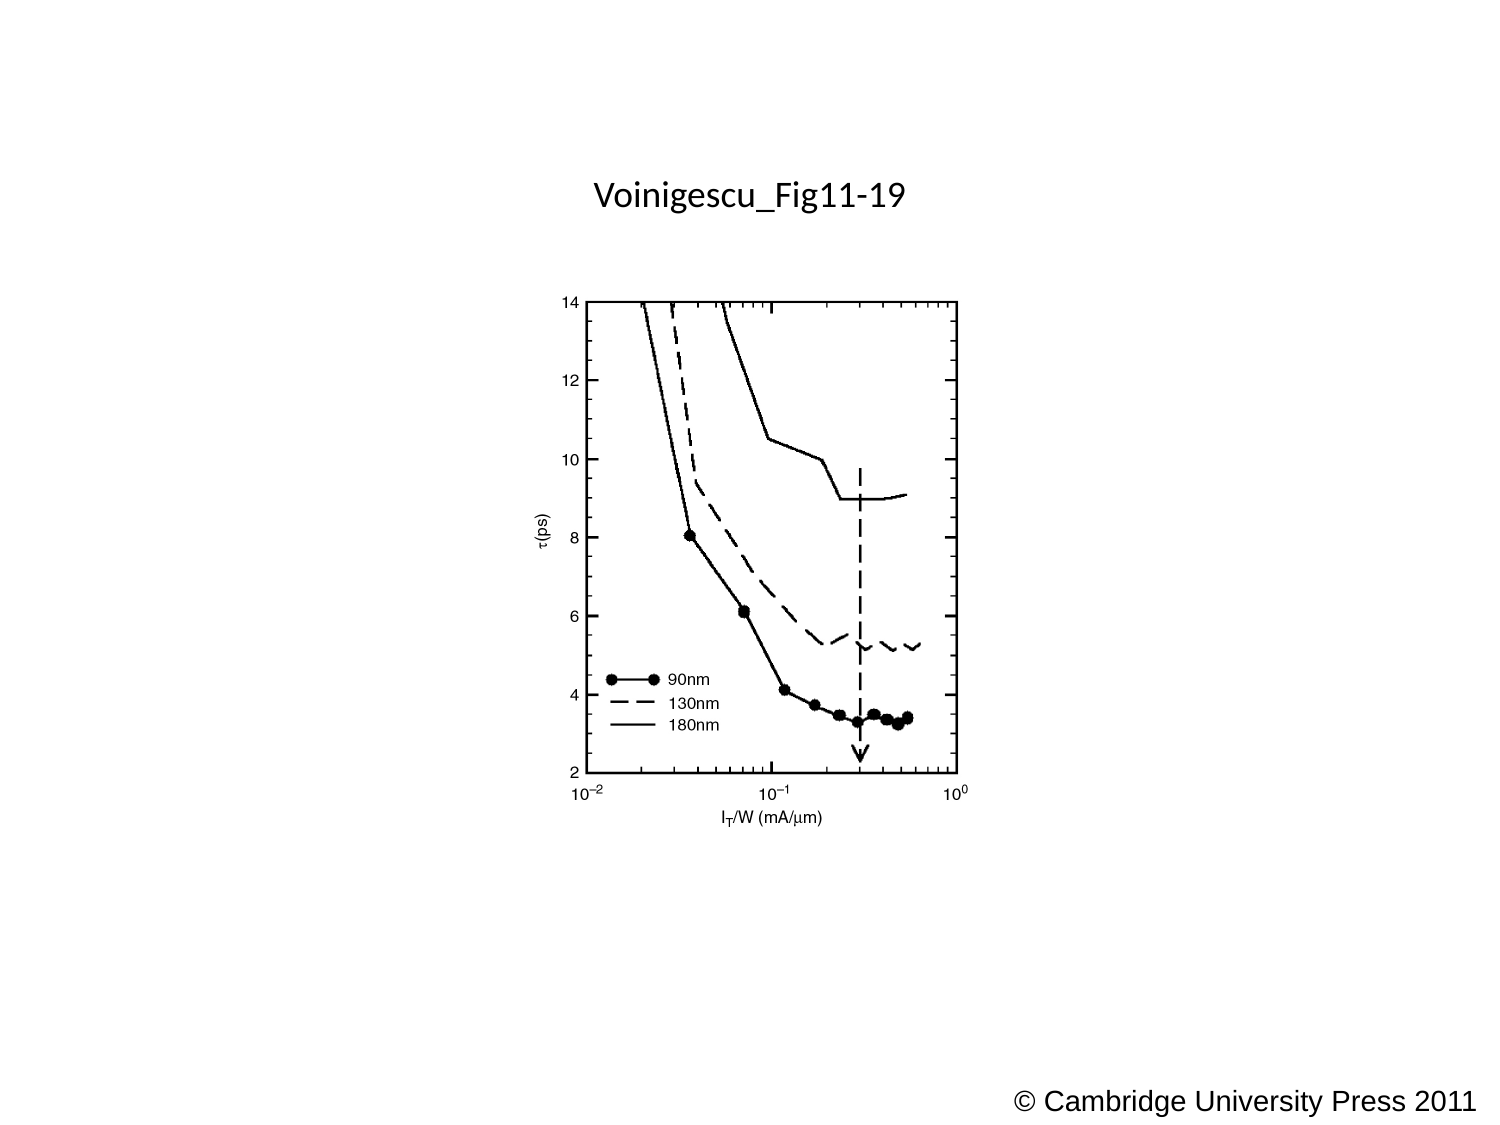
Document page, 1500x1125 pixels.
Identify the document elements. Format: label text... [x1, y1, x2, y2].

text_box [532, 162, 968, 832]
text_box © Cambridge University Press 2011 [907, 1074, 1493, 1125]
